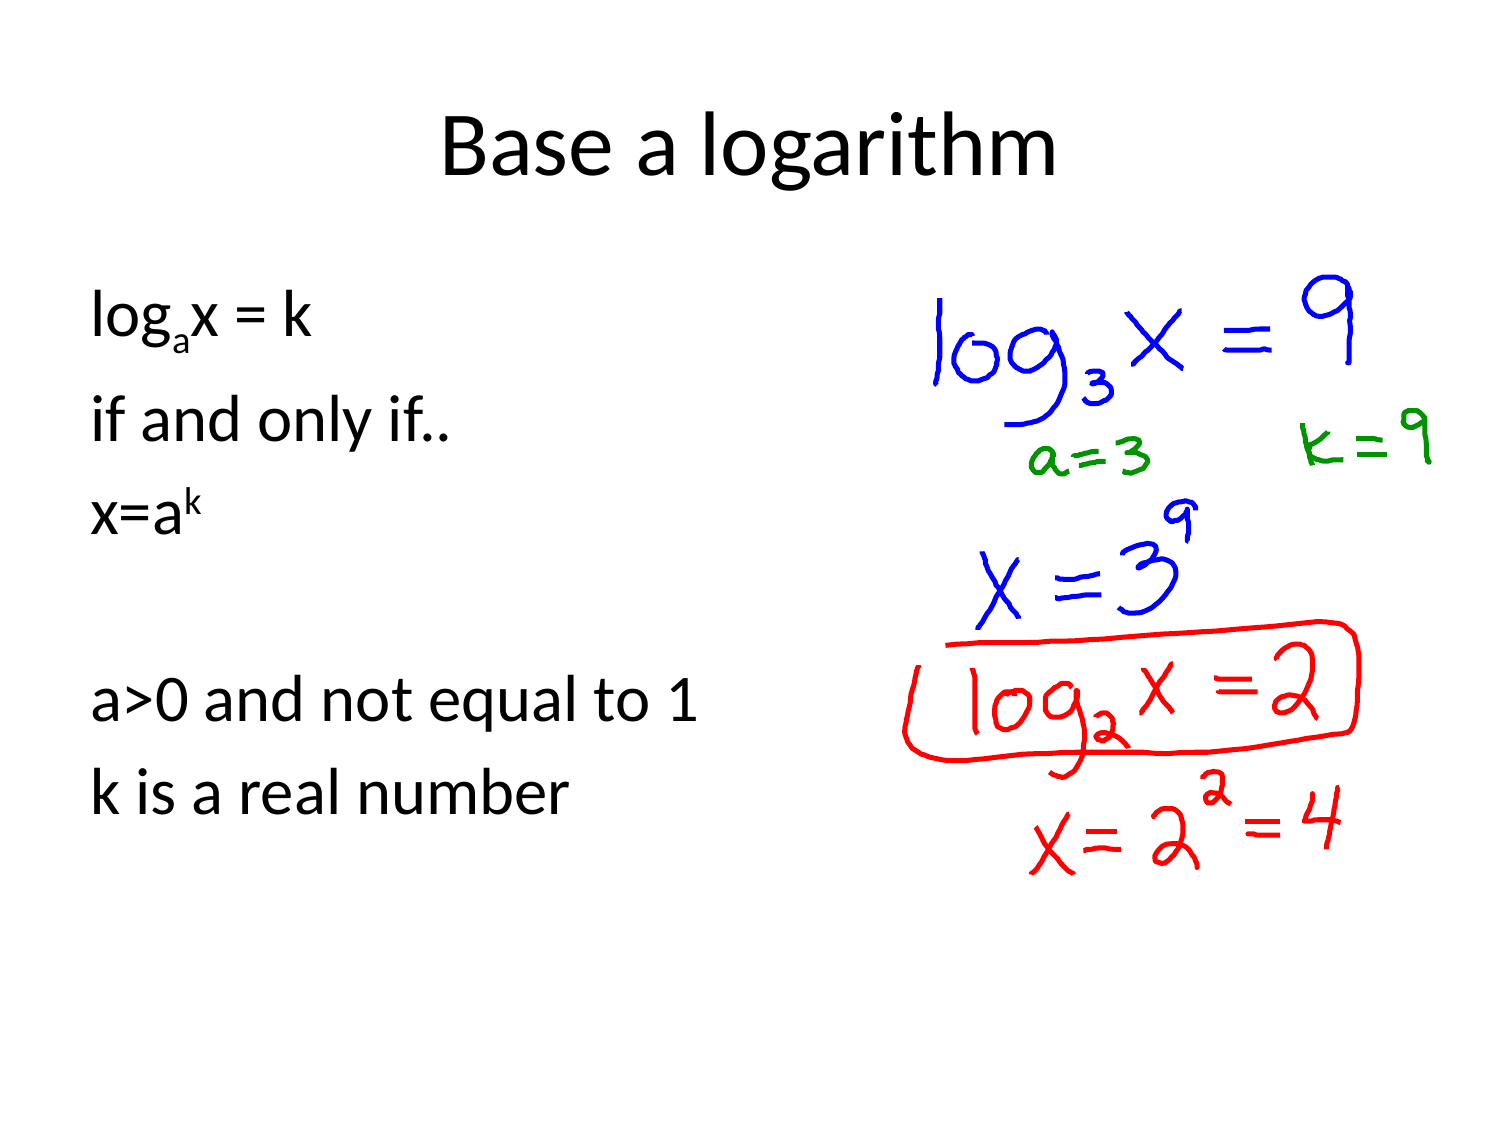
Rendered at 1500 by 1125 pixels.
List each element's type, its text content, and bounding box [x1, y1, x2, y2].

text_box [1223, 328, 1271, 332]
text_box [1402, 409, 1430, 464]
text_box [1303, 276, 1352, 364]
text_box [1356, 437, 1383, 441]
text_box [1307, 431, 1344, 462]
text_box [1165, 500, 1197, 543]
text_box [1115, 437, 1149, 474]
text_box [1155, 342, 1184, 370]
text_box [1078, 460, 1106, 467]
text_box [1117, 542, 1177, 614]
text_box [934, 298, 941, 386]
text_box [904, 621, 1360, 875]
text_box [1308, 456, 1314, 466]
text_box [1082, 370, 1113, 405]
text_box [1030, 447, 1070, 475]
text_box [1126, 312, 1154, 342]
text_box [982, 558, 1019, 620]
text_box [1131, 310, 1182, 365]
text_box [953, 333, 999, 382]
text_box [1301, 423, 1308, 451]
list logax = k if and only if.. x=ak a>0 and not equal to 1 k is a real number [75, 262, 1425, 1005]
text_box [1055, 572, 1101, 581]
text_box [1072, 450, 1099, 457]
title Base a logarithm [75, 45, 1425, 233]
text_box [1000, 590, 1020, 619]
text_box [1004, 328, 1066, 426]
text_box [981, 551, 1001, 591]
text_box [1055, 594, 1102, 600]
